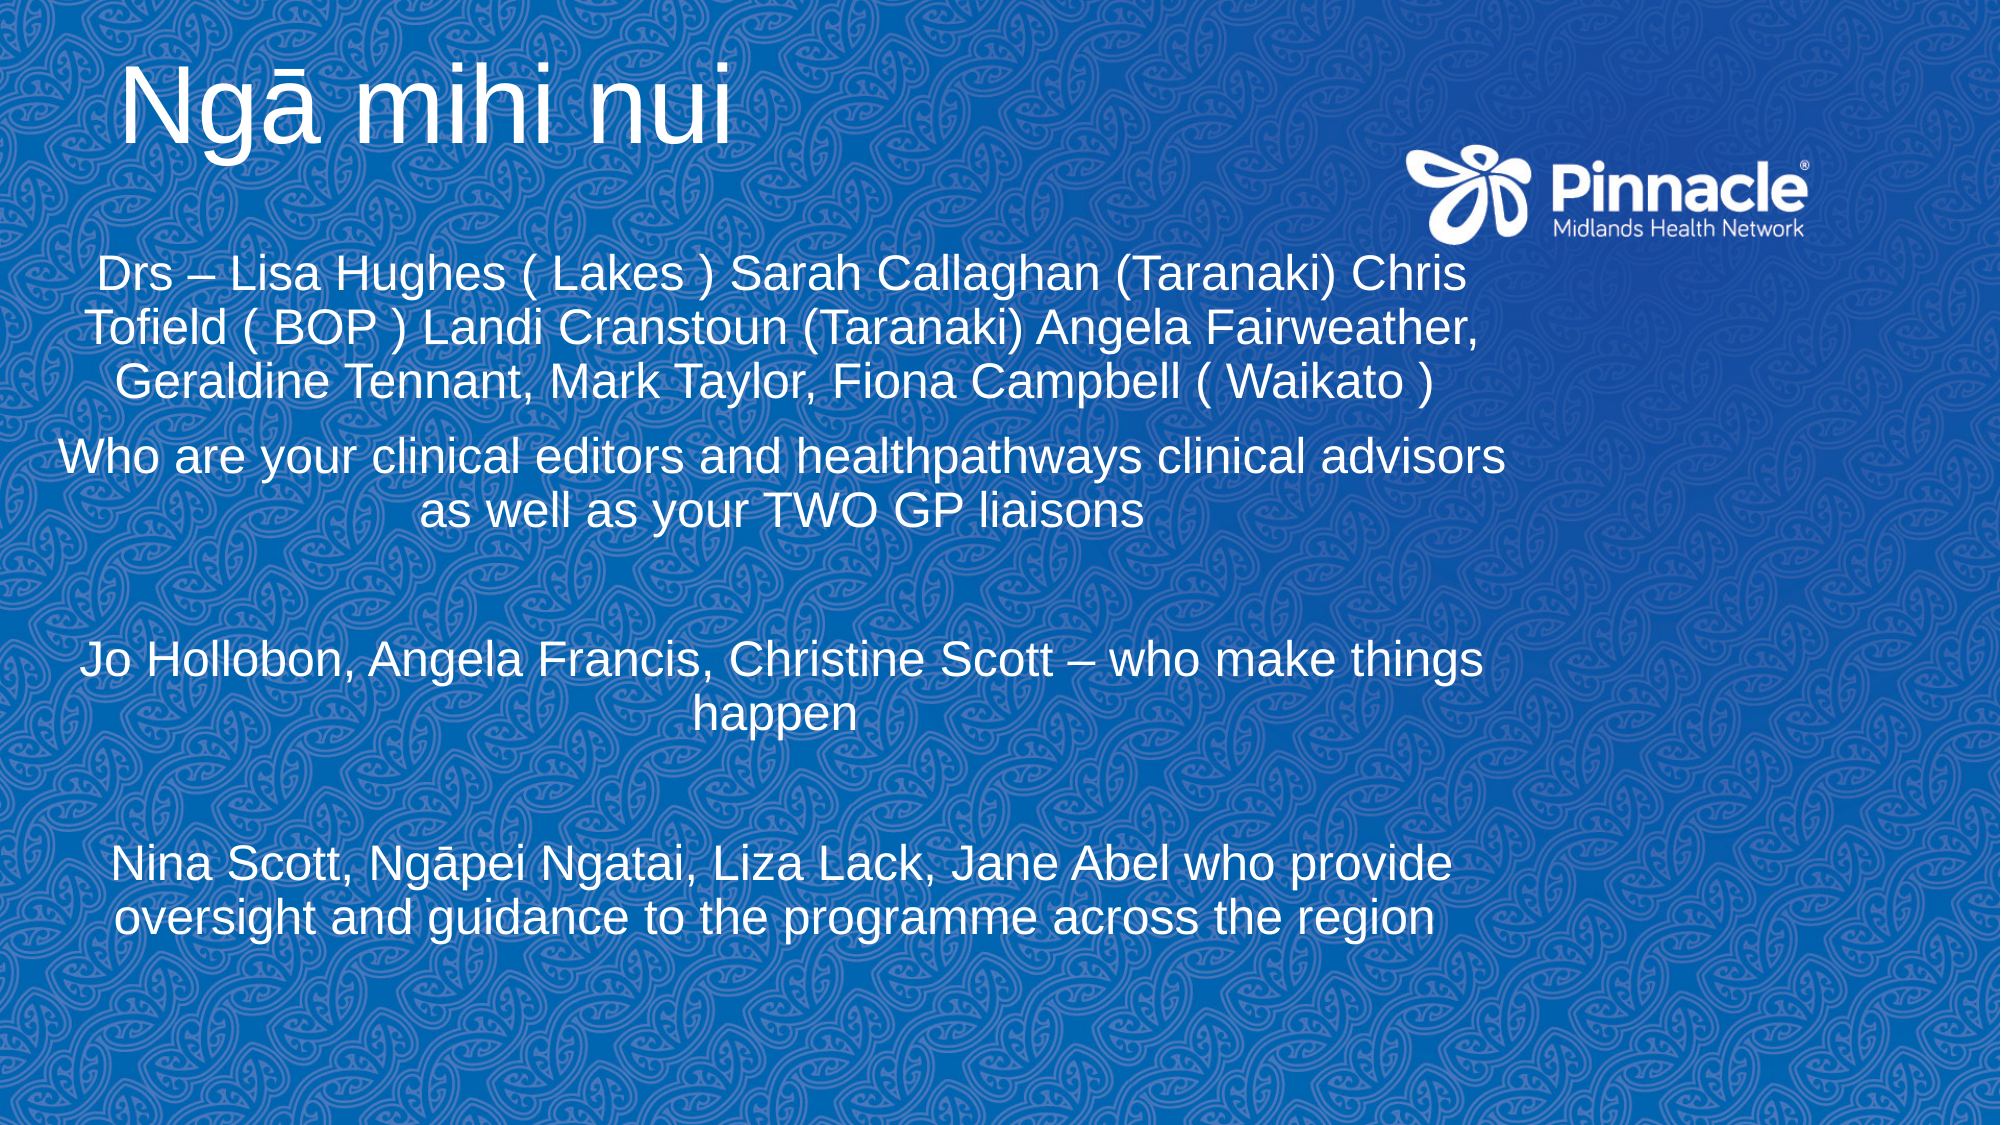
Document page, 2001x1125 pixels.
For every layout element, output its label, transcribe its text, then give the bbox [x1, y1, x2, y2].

picture [0, 0, 2000, 1125]
title Ngā mihi nui [17, 39, 868, 176]
subtitle Drs – Lisa Hughes ( Lakes ) Sarah Callaghan (Taranaki) Chris Tofield ( BOP ) Landi Cranstoun (Taranaki) Angela Fairweather, Geraldine Tennant, Mark Taylor, Fiona Campbell ( Waikato ) Who are your clinical editors and healthpathways clinical advisors as well as your TWO GP liaisons Jo Hollobon, Angela Francis, Christine Scott – who make things happen Nina Scott, Ngāpei Ngatai, Liza Lack, Jane Abel who provide oversight and guidance to the programme across the region [32, 239, 1533, 985]
